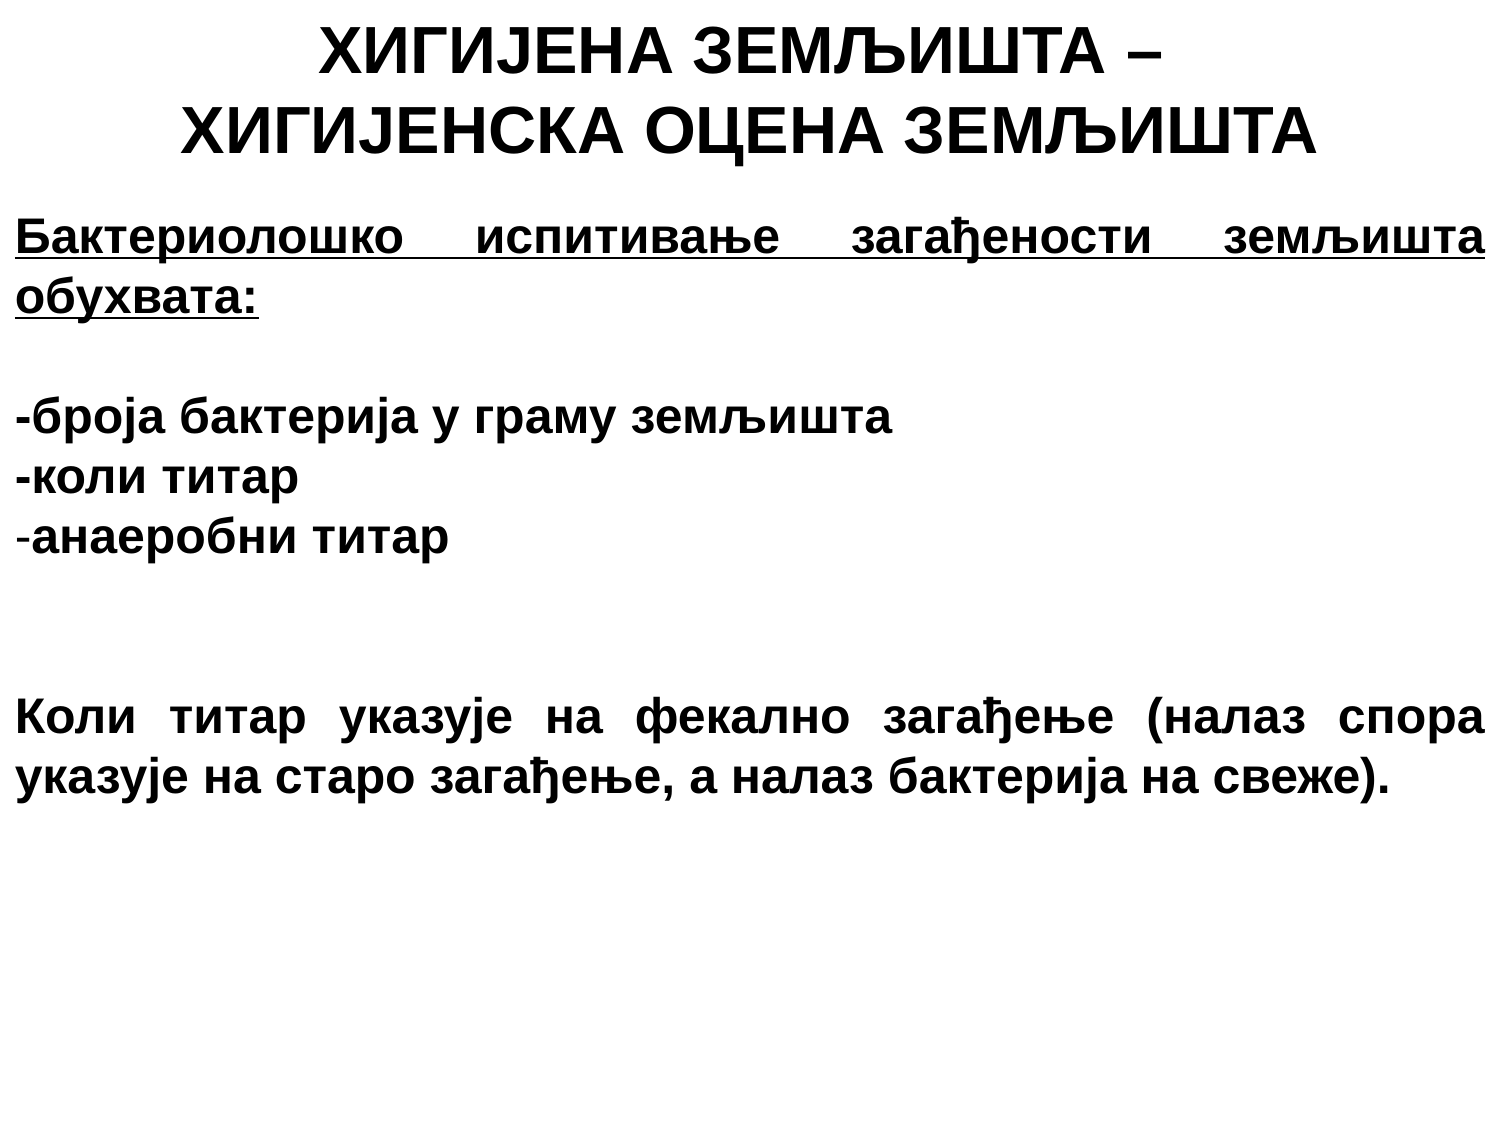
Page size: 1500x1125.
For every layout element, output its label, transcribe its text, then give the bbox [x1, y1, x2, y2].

text_box ХИГИЈЕНА ЗЕМЉИШТА – ХИГИЈЕНСКА ОЦЕНА ЗЕМЉИШТА [0, 0, 1500, 175]
text_box Бактериолошко испитивање загађености земљишта обухвата: -броја бактерија у граму земљишта -коли титар -анаеробни титар Коли титар указује на фекално загађење (налаз спора указује на старо загађење, а налаз бактерија на свеже). [0, 196, 1500, 812]
